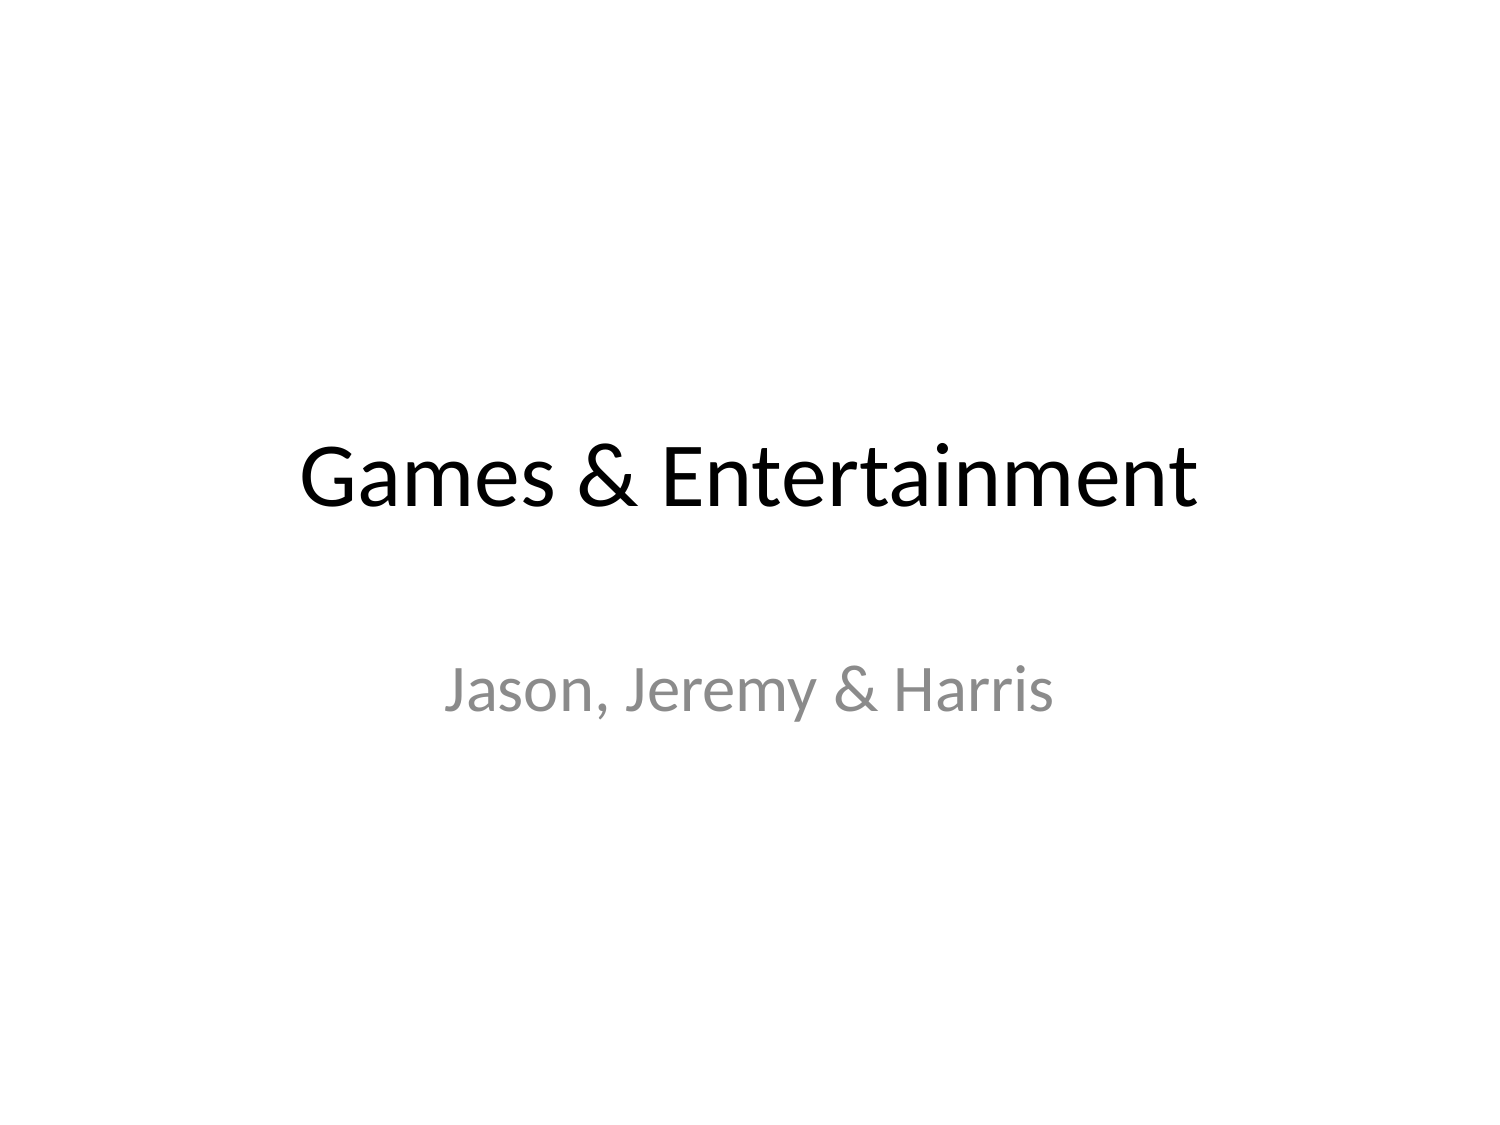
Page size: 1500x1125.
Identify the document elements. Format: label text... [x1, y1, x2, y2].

subtitle Jason, Jeremy & Harris [225, 637, 1275, 925]
title Games & Entertainment [112, 349, 1388, 591]
